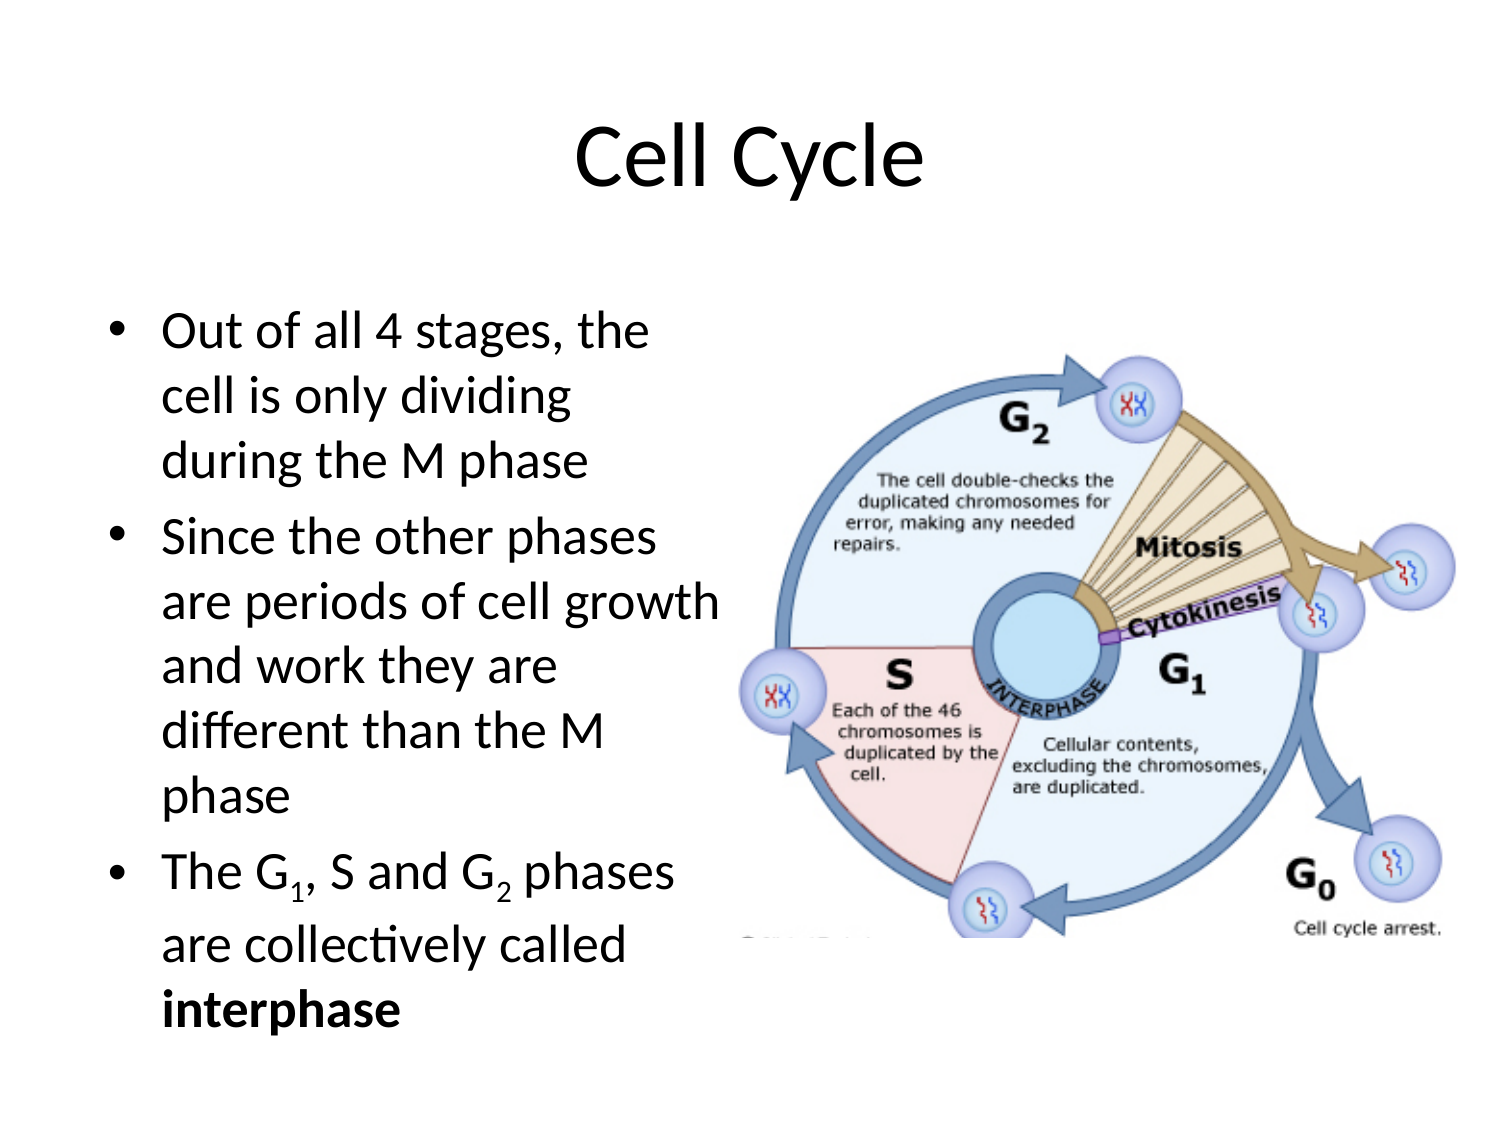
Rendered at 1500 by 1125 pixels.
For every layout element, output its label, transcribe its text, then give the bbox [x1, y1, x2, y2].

picture [737, 341, 1458, 938]
list Out of all 4 stages, the cell is only dividing during the M phase Since the other phases are periods of cell growth and work they are different than the M phase The G1, S and G2 phases are collectively called interphase [92, 287, 737, 1063]
title Cell Cycle [94, 50, 1407, 250]
